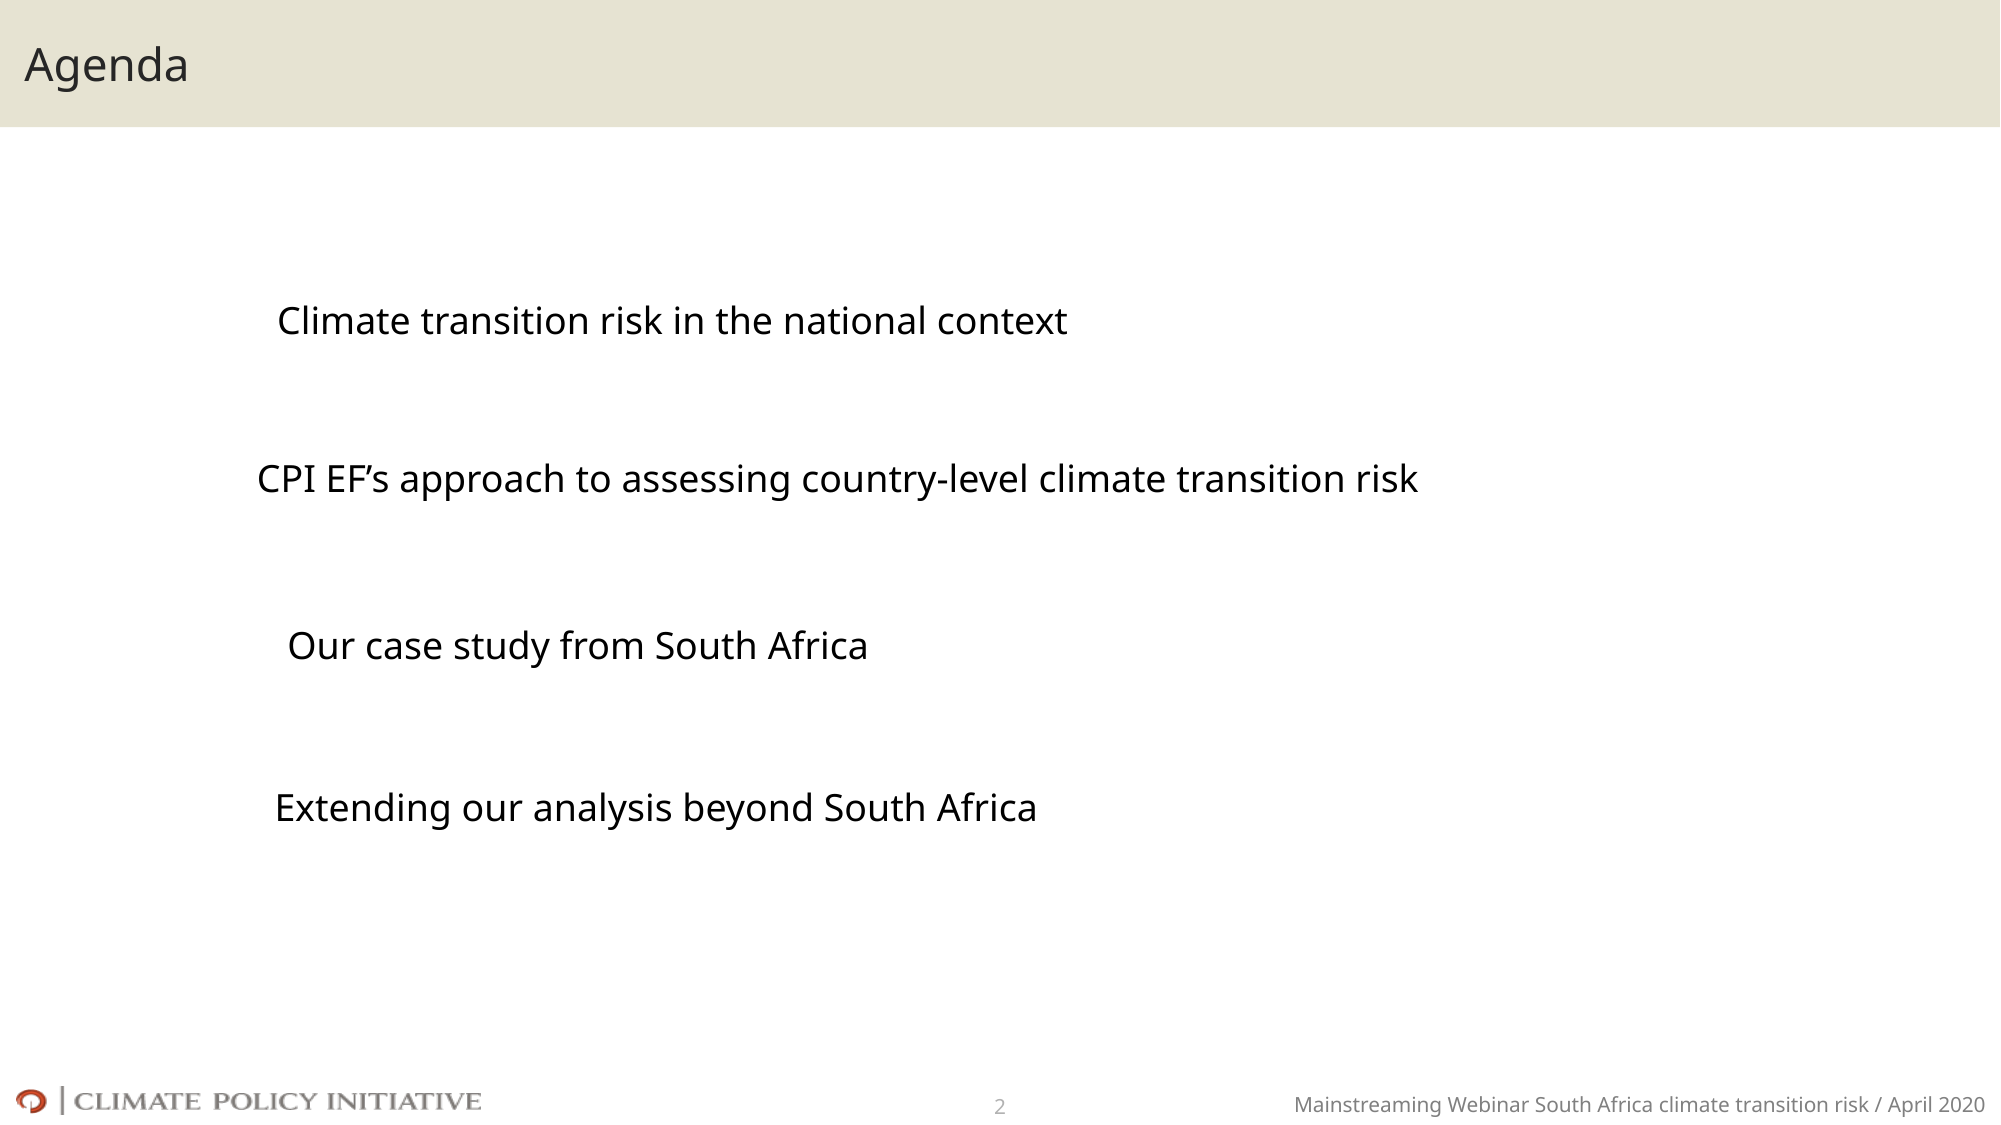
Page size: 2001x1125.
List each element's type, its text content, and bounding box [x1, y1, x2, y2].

text_box Extending our analysis beyond South Africa [259, 776, 1103, 837]
text_box CPI EF’s approach to assessing country-level climate transition risk [242, 447, 1464, 508]
picture [16, 1086, 481, 1115]
text_box Climate transition risk in the national context [262, 289, 1084, 350]
slide_number 2 [766, 1089, 1234, 1125]
title Agenda [0, 0, 2000, 128]
text_box Our case study from South Africa [272, 614, 885, 675]
